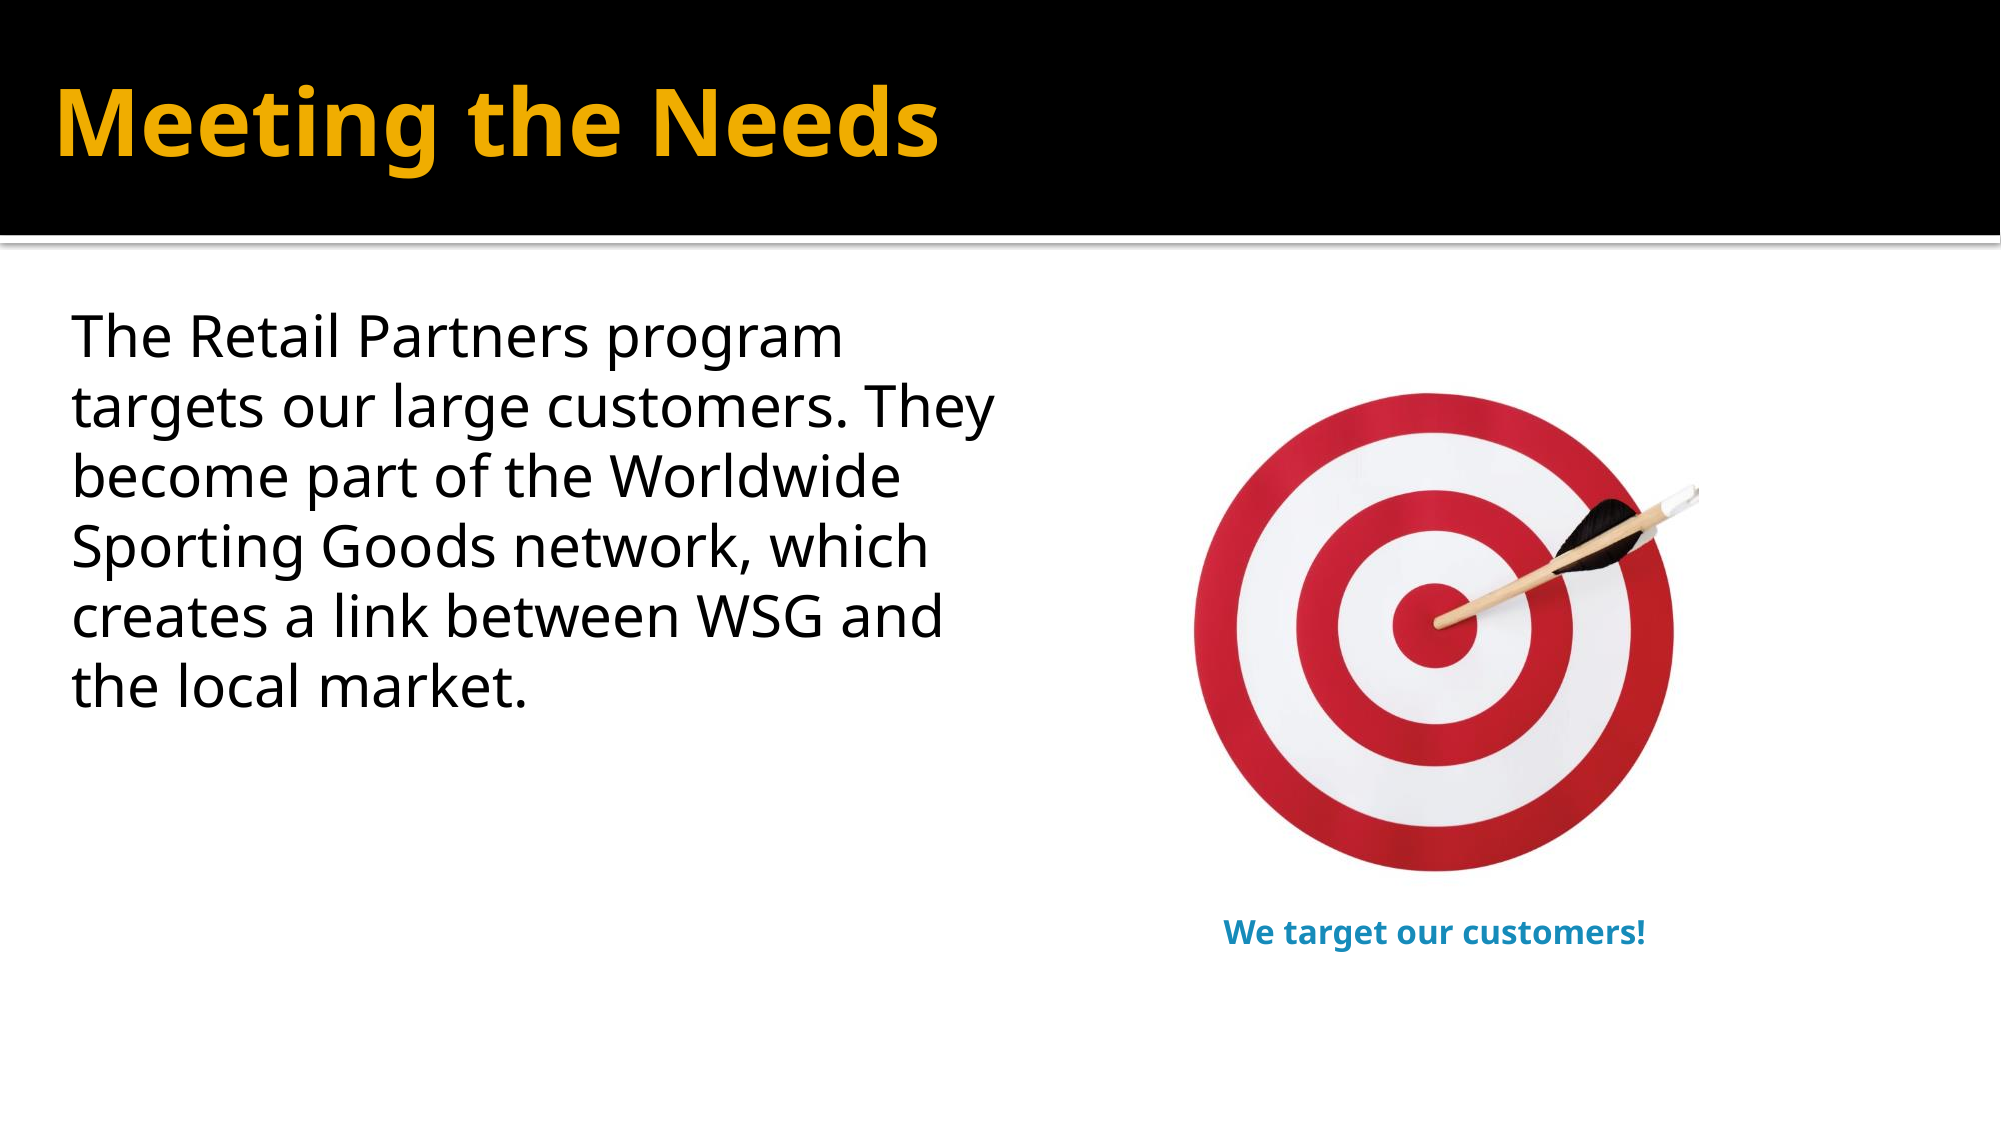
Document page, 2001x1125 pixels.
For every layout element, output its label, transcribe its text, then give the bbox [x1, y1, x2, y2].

text_box We target our customers! [1203, 908, 1667, 959]
title Meeting the Needs [37, 25, 1316, 213]
picture [1171, 374, 1699, 900]
list The Retail Partners program targets our large customers. They become part of the Worldwide Sporting Goods network, which creates a link between WSG and the local market. [62, 284, 1024, 960]
